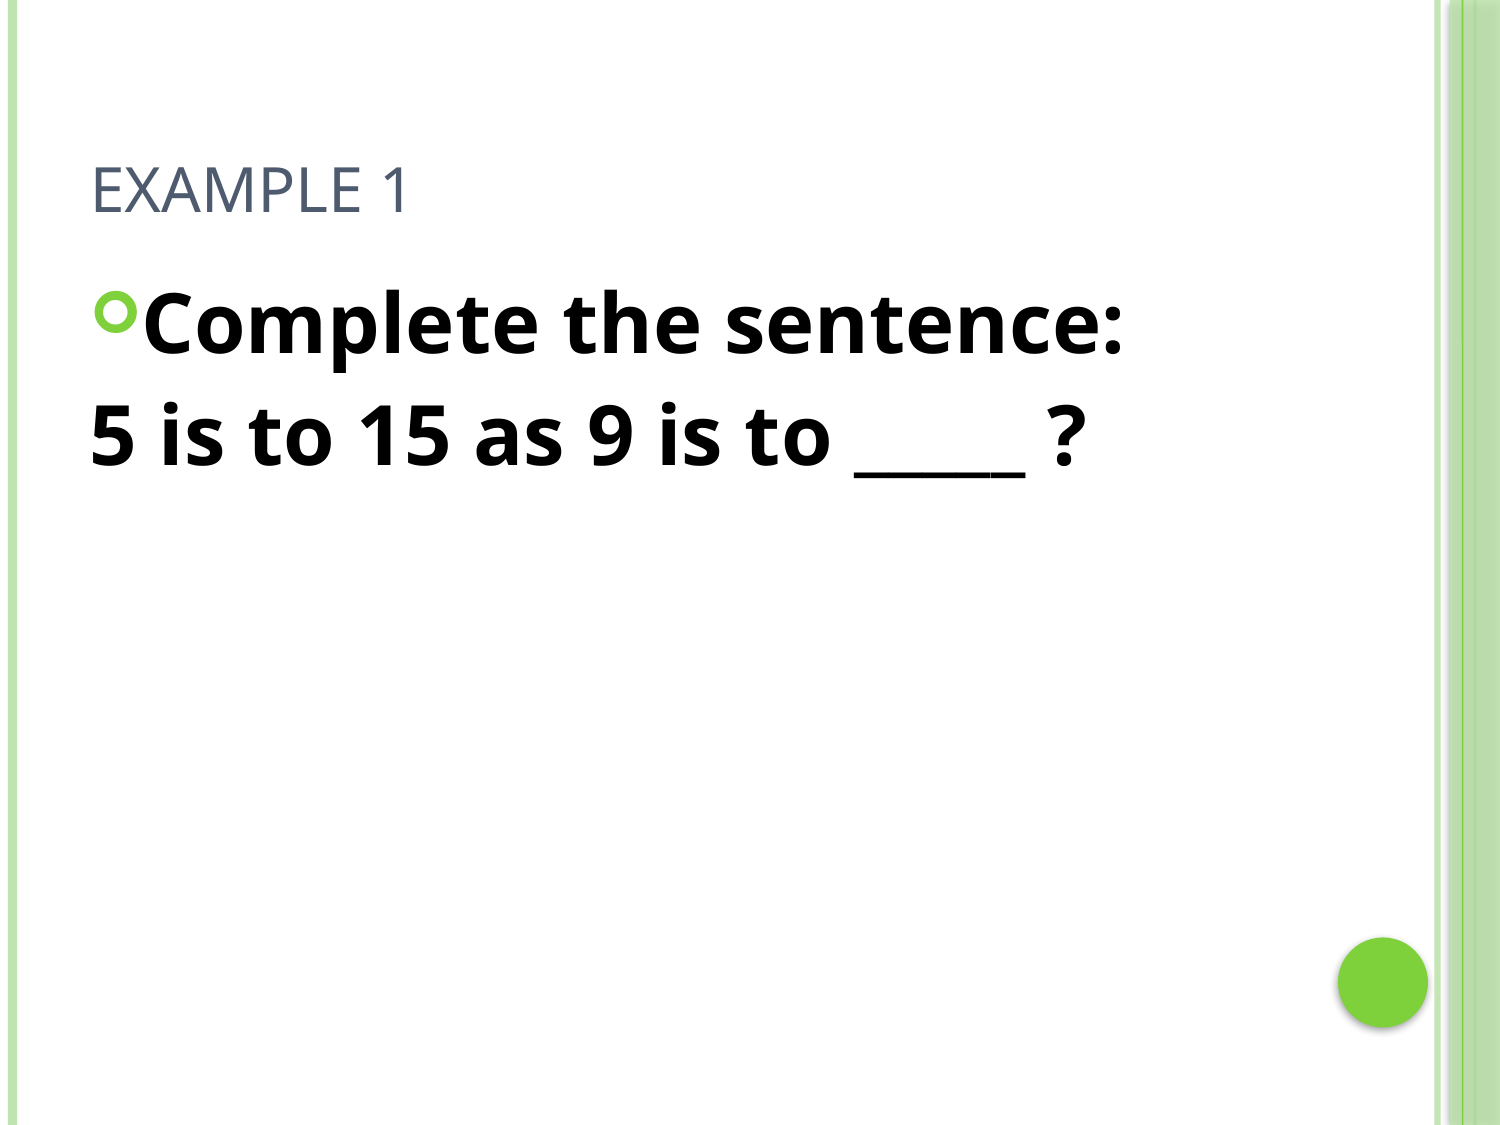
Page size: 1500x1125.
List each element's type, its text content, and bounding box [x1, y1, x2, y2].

list Complete the sentence: 5 is to 15 as 9 is to _____ ? [75, 262, 1300, 1062]
title Example 1 [75, 45, 1300, 233]
